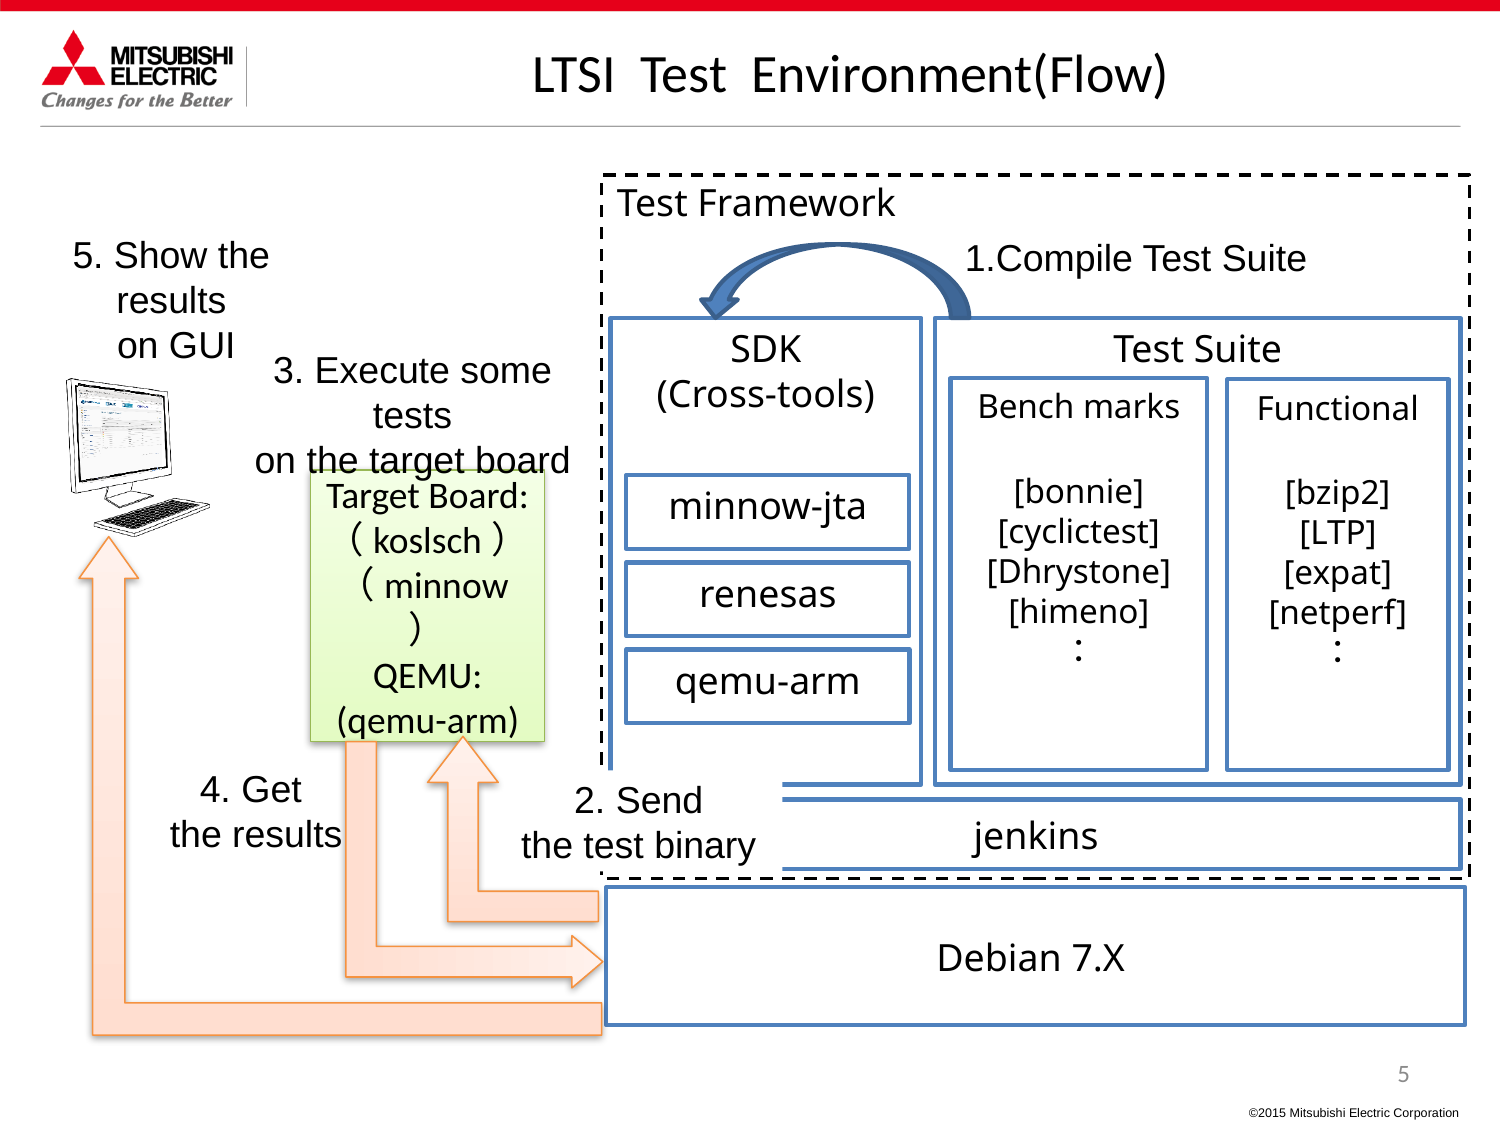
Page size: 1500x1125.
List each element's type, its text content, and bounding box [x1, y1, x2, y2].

text_box [426, 735, 600, 923]
text_box [78, 545, 603, 1036]
text_box 2. Send the test binary [508, 768, 784, 873]
slide_number 5 [1074, 1042, 1425, 1103]
text_box Test Framework [602, 171, 976, 232]
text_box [66, 377, 211, 537]
text_box 5. Show the results on GUI [16, 242, 327, 354]
text_box 3. Execute some tests on the target board [232, 365, 608, 461]
text_box Target Board: （koslsch） （minnow） QEMU: (qemu-arm) [310, 469, 545, 742]
text_box [600, 173, 1472, 881]
title LTSI Test Environment(Flow) [242, 30, 1461, 112]
picture [0, 0, 1500, 1125]
text_box 4. Get the results [164, 761, 348, 859]
text_box 1.Compile Test Suite [1470, 216, 1475, 298]
text_box Debian 7.X [604, 885, 1467, 1027]
text_box [345, 740, 604, 989]
